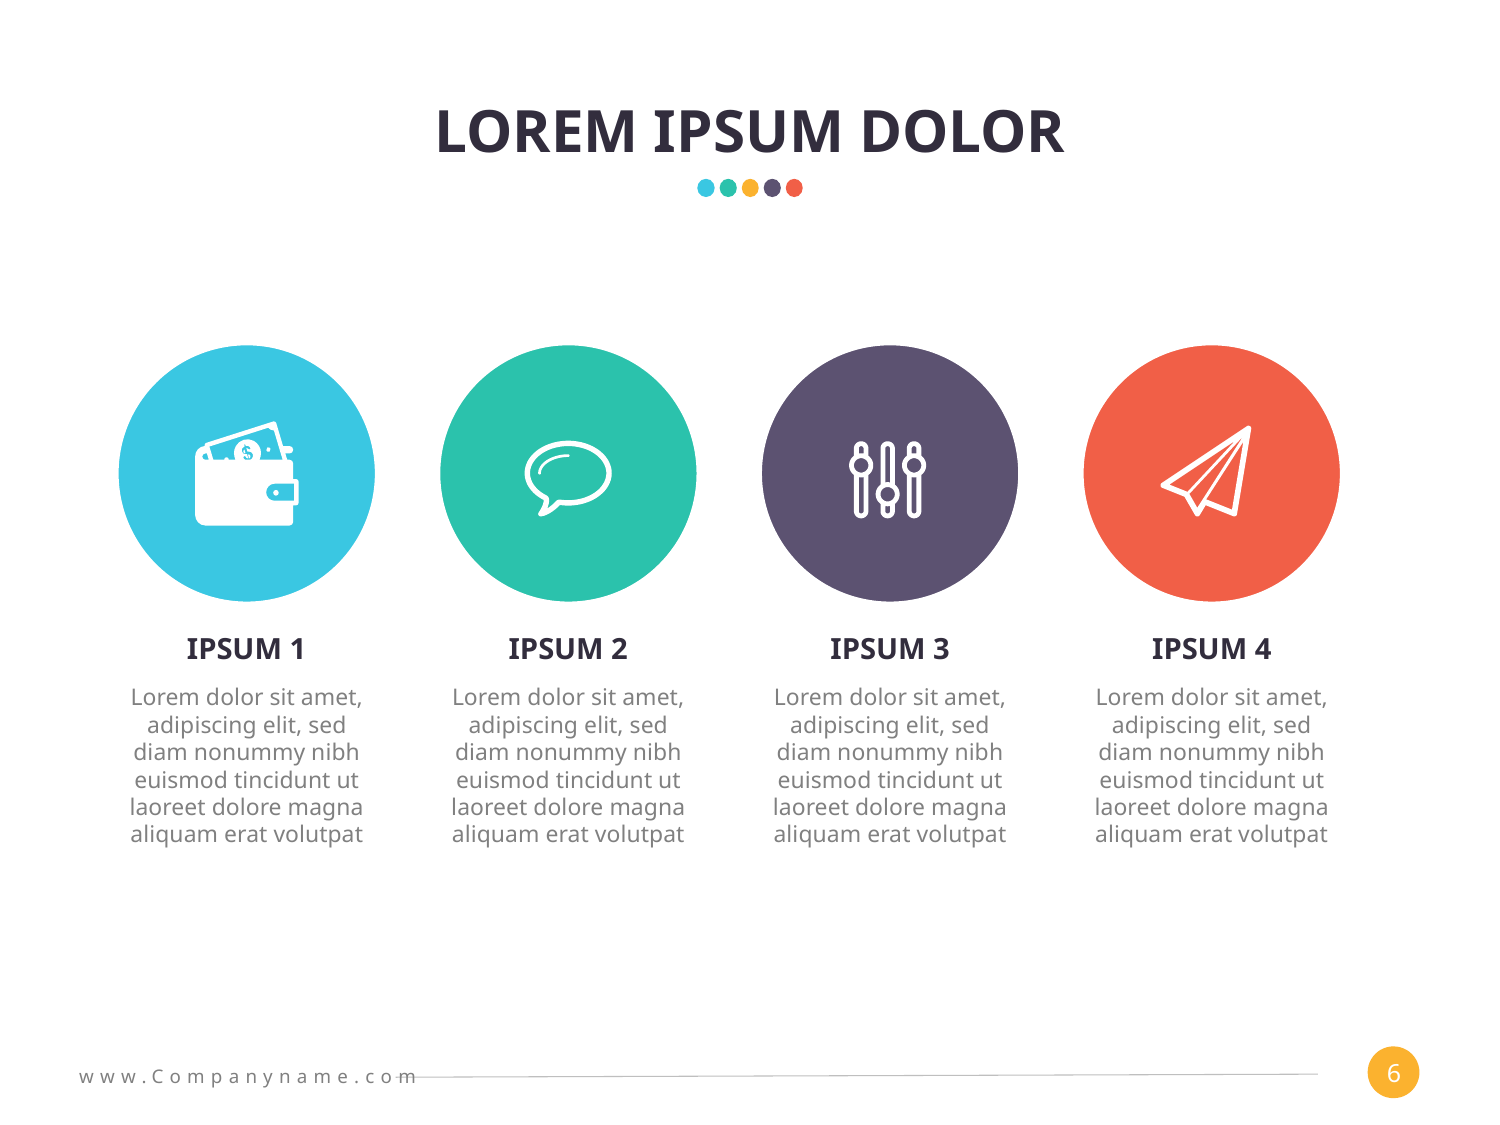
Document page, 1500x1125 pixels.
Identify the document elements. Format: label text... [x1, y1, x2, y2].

text_box [438, 343, 699, 604]
text_box IPSUM 1 [93, 622, 400, 673]
text_box Lorem dolor sit amet, adipiscing elit, sed diam nonummy nibh euismod tincidunt ut laoreet dolore magna aliquam erat volutpat [113, 675, 381, 855]
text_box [849, 441, 927, 519]
text_box Lorem dolor sit amet, adipiscing elit, sed diam nonummy nibh euismod tincidunt ut laoreet dolore magna aliquam erat volutpat [435, 675, 702, 855]
text_box IPSUM 3 [736, 622, 1044, 673]
text_box IPSUM 2 [415, 622, 722, 673]
text_box [116, 343, 377, 604]
text_box IPSUM 4 [1058, 622, 1365, 673]
text_box Lorem dolor sit amet, adipiscing elit, sed diam nonummy nibh euismod tincidunt ut laoreet dolore magna aliquam erat volutpat [756, 675, 1024, 855]
text_box [195, 421, 299, 526]
text_box Lorem dolor sit amet, adipiscing elit, sed diam nonummy nibh euismod tincidunt ut laoreet dolore magna aliquam erat volutpat [1073, 675, 1351, 855]
title LOREM IPSUM DOLOR [0, 42, 1500, 173]
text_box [524, 440, 612, 517]
text_box [759, 343, 1021, 604]
text_box [1081, 343, 1342, 604]
text_box [1160, 425, 1252, 517]
